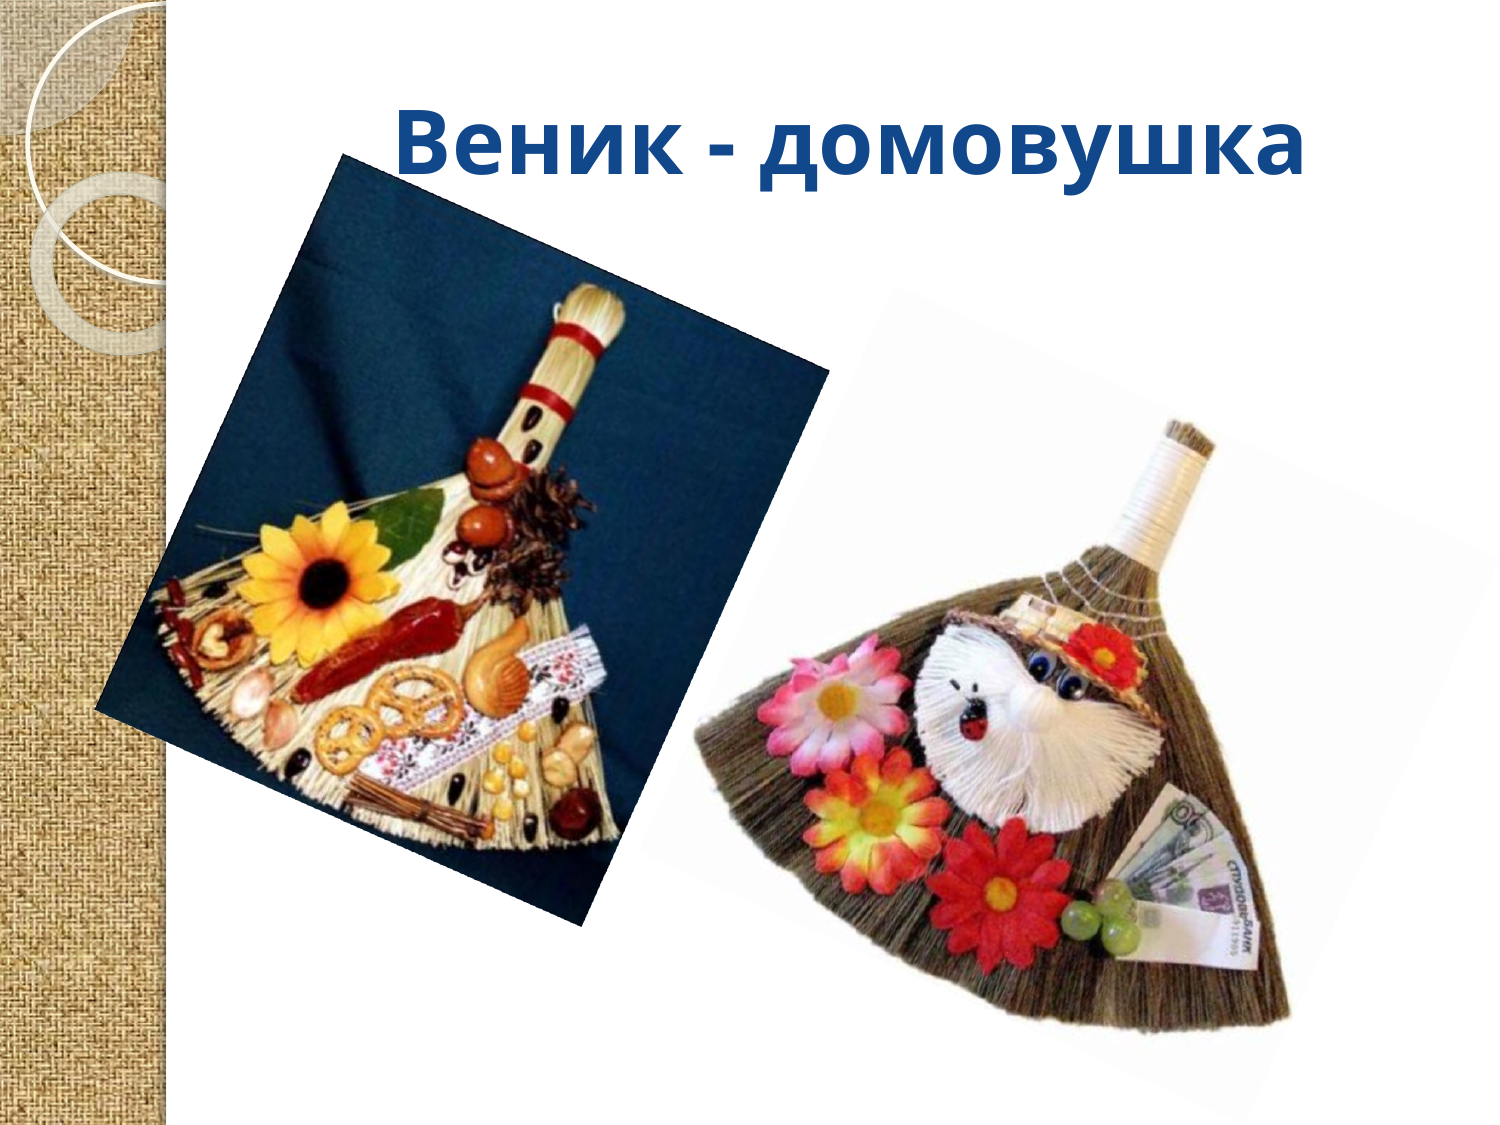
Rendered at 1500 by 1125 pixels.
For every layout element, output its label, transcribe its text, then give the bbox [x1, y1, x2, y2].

picture [0, 134, 1499, 1125]
picture [53, 241, 160, 332]
title Веник - домовушка [235, 45, 1466, 233]
picture [136, 0, 163, 4]
picture [62, 195, 160, 280]
picture [32, 13, 160, 207]
